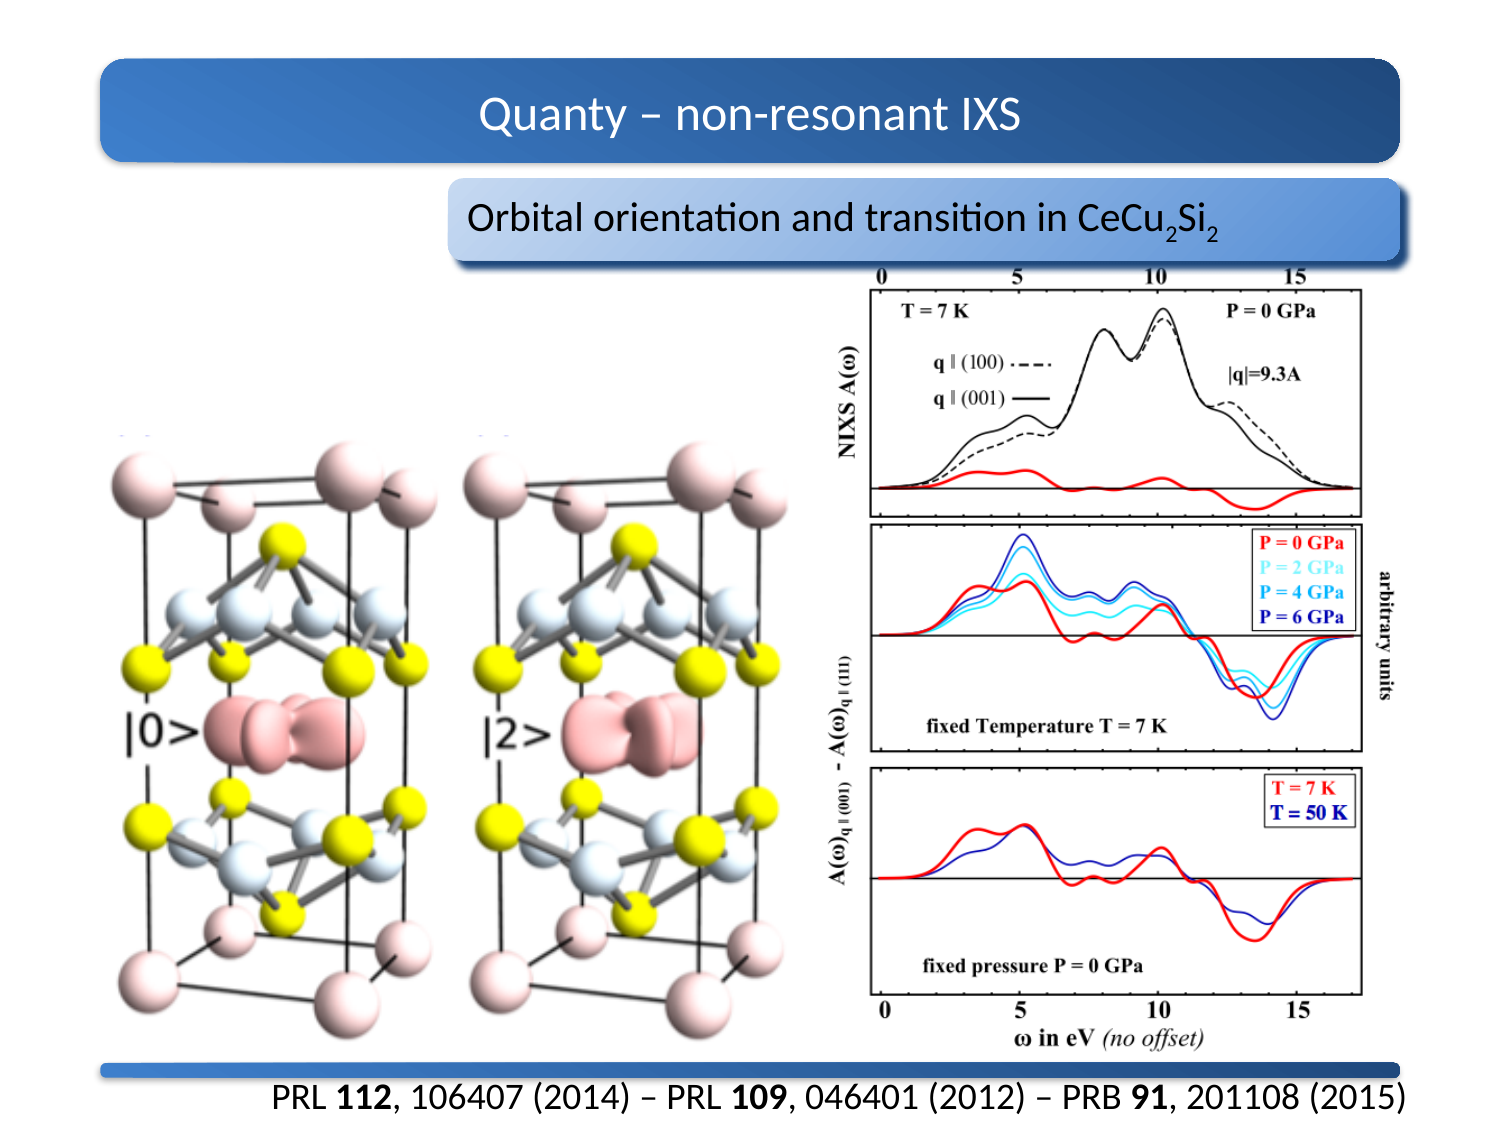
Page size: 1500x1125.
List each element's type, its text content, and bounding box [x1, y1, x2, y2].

picture [94, 435, 802, 1053]
text_box [99, 1062, 1399, 1079]
text_box Orbital orientation and transition in CeCu2Si2 [447, 177, 1401, 262]
picture [819, 260, 1400, 1053]
text_box Quanty – non-resonant IXS [99, 58, 1401, 164]
text_box PRL 112, 106407 (2014) – PRL 109, 046401 (2012) – PRB 91, 201108 (2015) [256, 1064, 1423, 1125]
